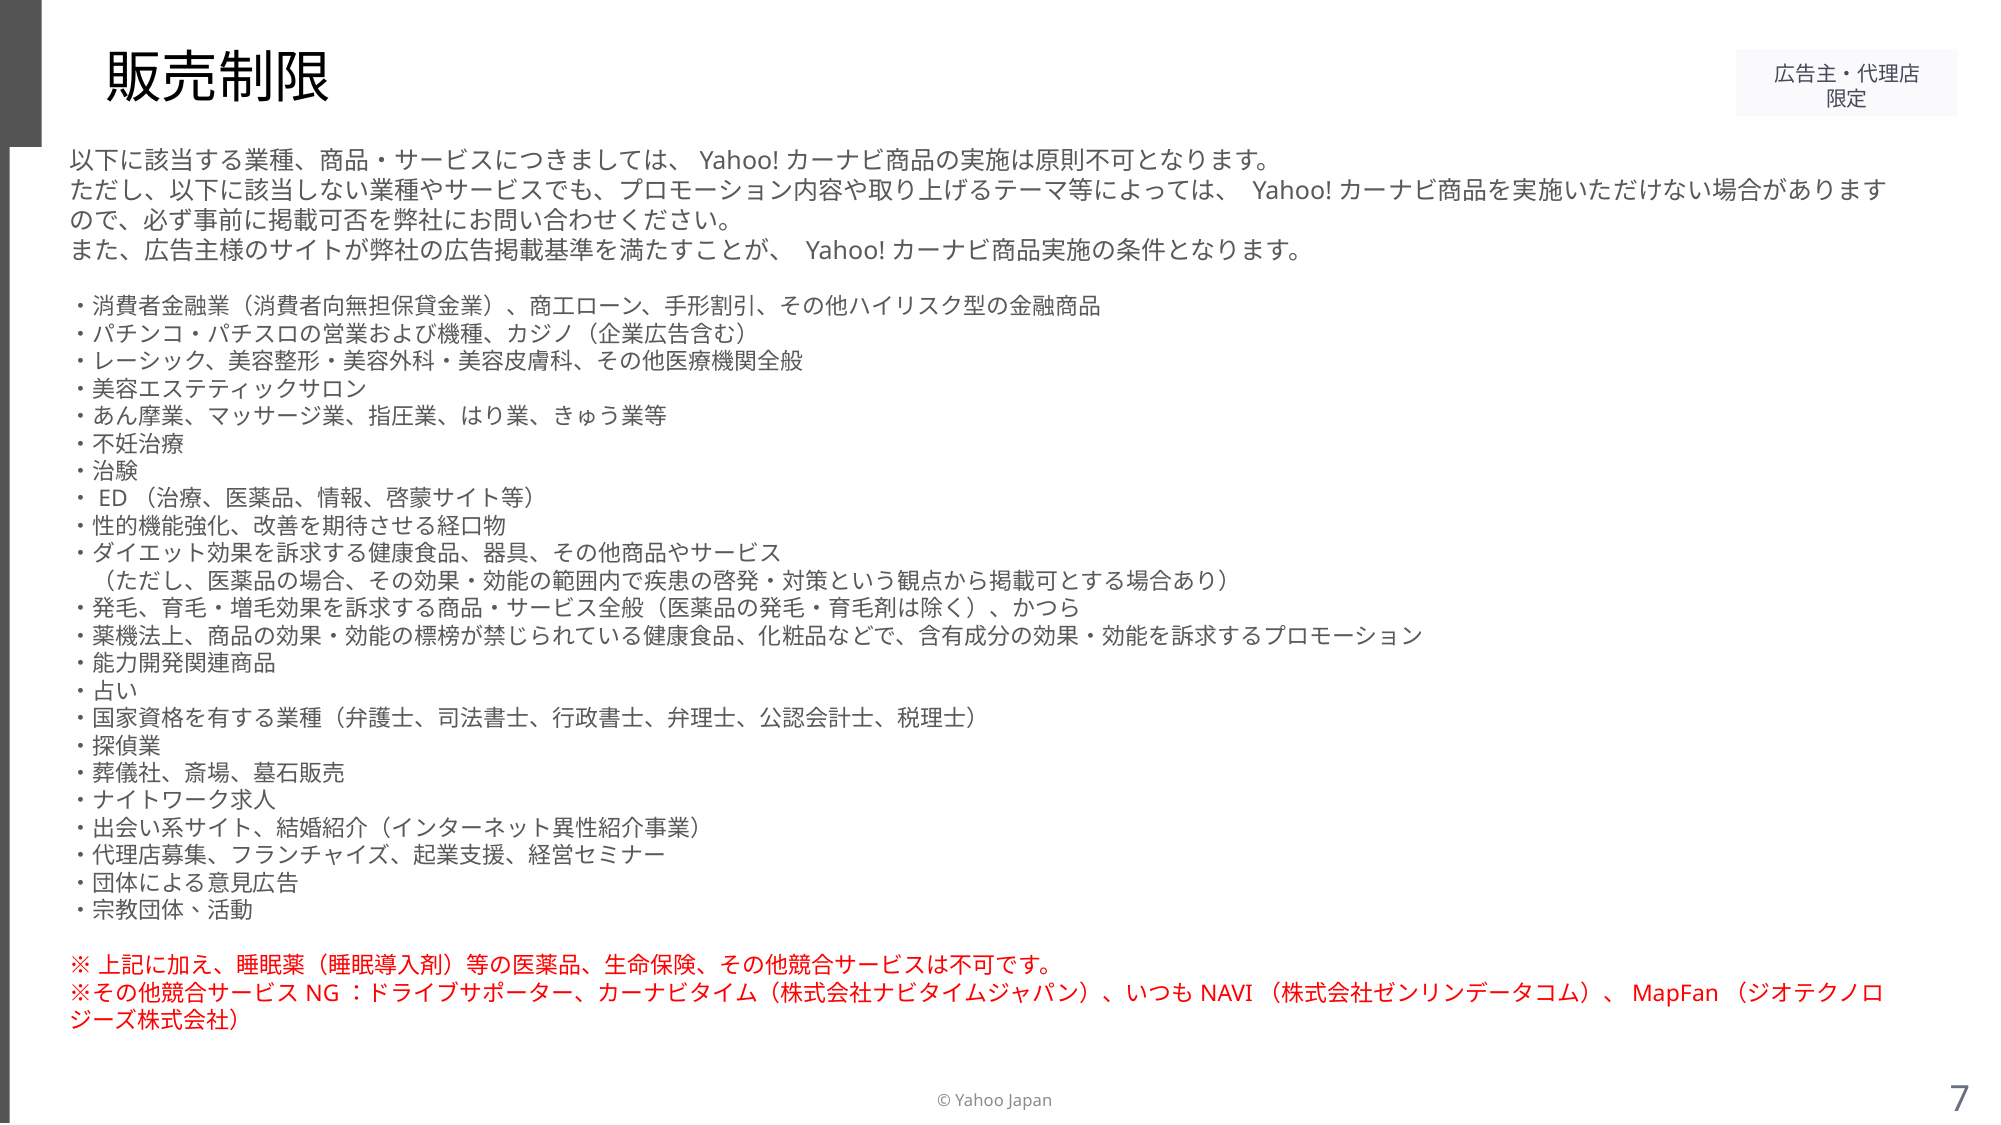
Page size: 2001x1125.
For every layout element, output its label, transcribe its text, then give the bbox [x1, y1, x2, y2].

text_box 以下に該当する業種、商品・サービスにつきましては、Yahoo!カーナビ商品の実施は原則不可となります。 ただし、以下に該当しない業種やサービスでも、プロモーション内容や取り上げるテーマ等によっては、 Yahoo!カーナビ商品を実施いただけない場合がありますので、必ず事前に掲載可否を弊社にお問い合わせください。 また、広告主様のサイトが弊社の広告掲載基準を満たすことが、 Yahoo!カーナビ商品実施の条件となります。 ・消費者金融業（消費者向無担保貸金業）、商工ローン、手形割引、その他ハイリスク型の金融商品 ・パチンコ・パチスロの営業および機種、カジノ（企業広告含む） ・レーシック、美容整形・美容外科・美容皮膚科、その他医療機関全般 ・美容エステティックサロン ・あん摩業、マッサージ業、指圧業、はり業、きゅう業等 ・不妊治療 ・治験 ・ED（治療、医薬品、情報、啓蒙サイト等） ・性的機能強化、改善を期待させる経口物 ・ダイエット効果を訴求する健康食品、器具、その他商品やサービス （ただし、医薬品の場合、その効果・効能の範囲内で疾患の啓発・対策という観点から掲載可とする場合あり） ・発毛、育毛・増毛効果を訴求する商品・サービス全般（医薬品の発毛・育毛剤は除く）、かつら ・薬機法上、商品の効果・効能の標榜が禁じられている健康食品、化粧品などで、含有成分の効果・効能を訴求するプロモーション ・能力開発関連商品 ・占い ・国家資格を有する業種（弁護士、司法書士、行政書士、弁理士、公認会計士、税理士） ・探偵業 ・葬儀社、斎場、墓石販売 ・ナイトワーク求人 ・出会い系サイト、結婚紹介（インターネット異性紹介事業） ・代理店募集、フランチャイズ、起業支援、経営セミナー ・団体による意見広告 ・宗教団体、活動 ※上記に加え、睡眠薬（睡眠導入剤）等の医薬品、生命保険、その他競合サービスは不可です。 ※その他競合サービスNG：ドライブサポーター、カーナビタイム（株式会社ナビタイムジャパン）、いつもNAVI（株式会社ゼンリンデータコム）、MapFan（ジオテクノロジーズ株式会社） [55, 137, 1916, 1115]
title 販売制限 [90, 30, 1705, 119]
